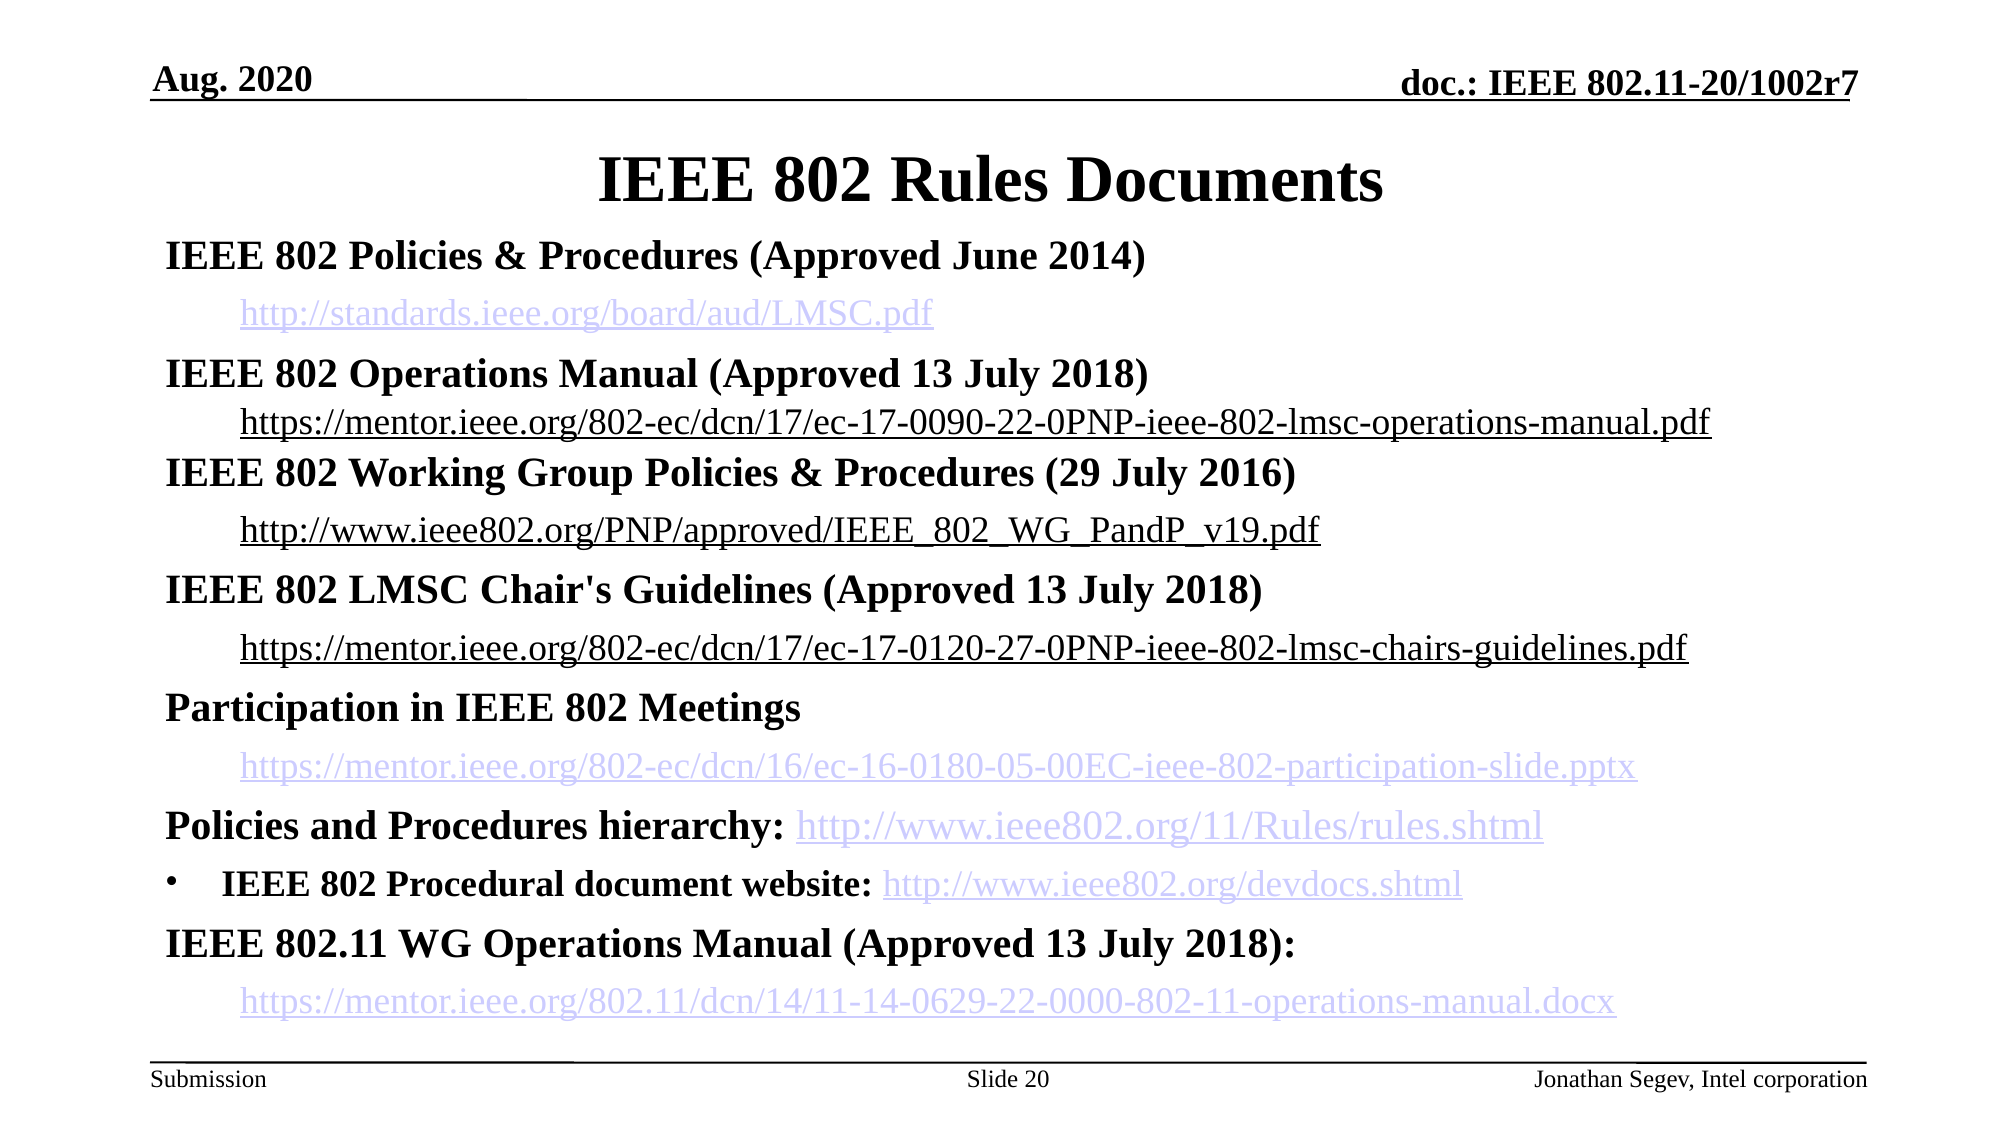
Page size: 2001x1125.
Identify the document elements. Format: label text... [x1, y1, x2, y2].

title IEEE 802 Rules Documents [149, 112, 1850, 219]
footer Jonathan Segev, Intel corporation [1171, 1061, 1869, 1093]
slide_number Slide 20 [950, 1061, 1067, 1123]
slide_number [152, 54, 563, 100]
list IEEE 802 Policies & Procedures (Approved June 2014) http://standards.ieee.org/board/aud/LMSC.pdf IEEE 802 Operations Manual (Approved 13 July 2018) https://mentor.ieee.org/802-ec/dcn/17/ec-17-0090-22-0PNP-ieee-802-lmsc-operations-manual.pdf IEEE 802 Working Group Policies & Procedures (29 July 2016) http://www.ieee802.org/PNP/approved/IEEE_802_WG_PandP_v19.pdf IEEE 802 LMSC Chair's Guidelines (Approved 13 July 2018) https://mentor.ieee.org/802-ec/dcn/17/ec-17-0120-27-0PNP-ieee-802-lmsc-chairs-guidelines.pdf Participation in IEEE 802 Meetings https://mentor.ieee.org/802-ec/dcn/16/ec-16-0180-05-00EC-ieee-802-participation-slide.pptx Policies and Procedures hierarchy: http://www.ieee802.org/11/Rules/rules.shtml IEEE 802 Procedural document website: http://www.ieee802.org/devdocs.shtml IEEE 802.11 WG Operations Manual (Approved 13 July 2018): https://mentor.ieee.org/802.11/dcn/14/11-14-0629-22-0000-802-11-operations-manual.docx [149, 219, 1850, 1003]
